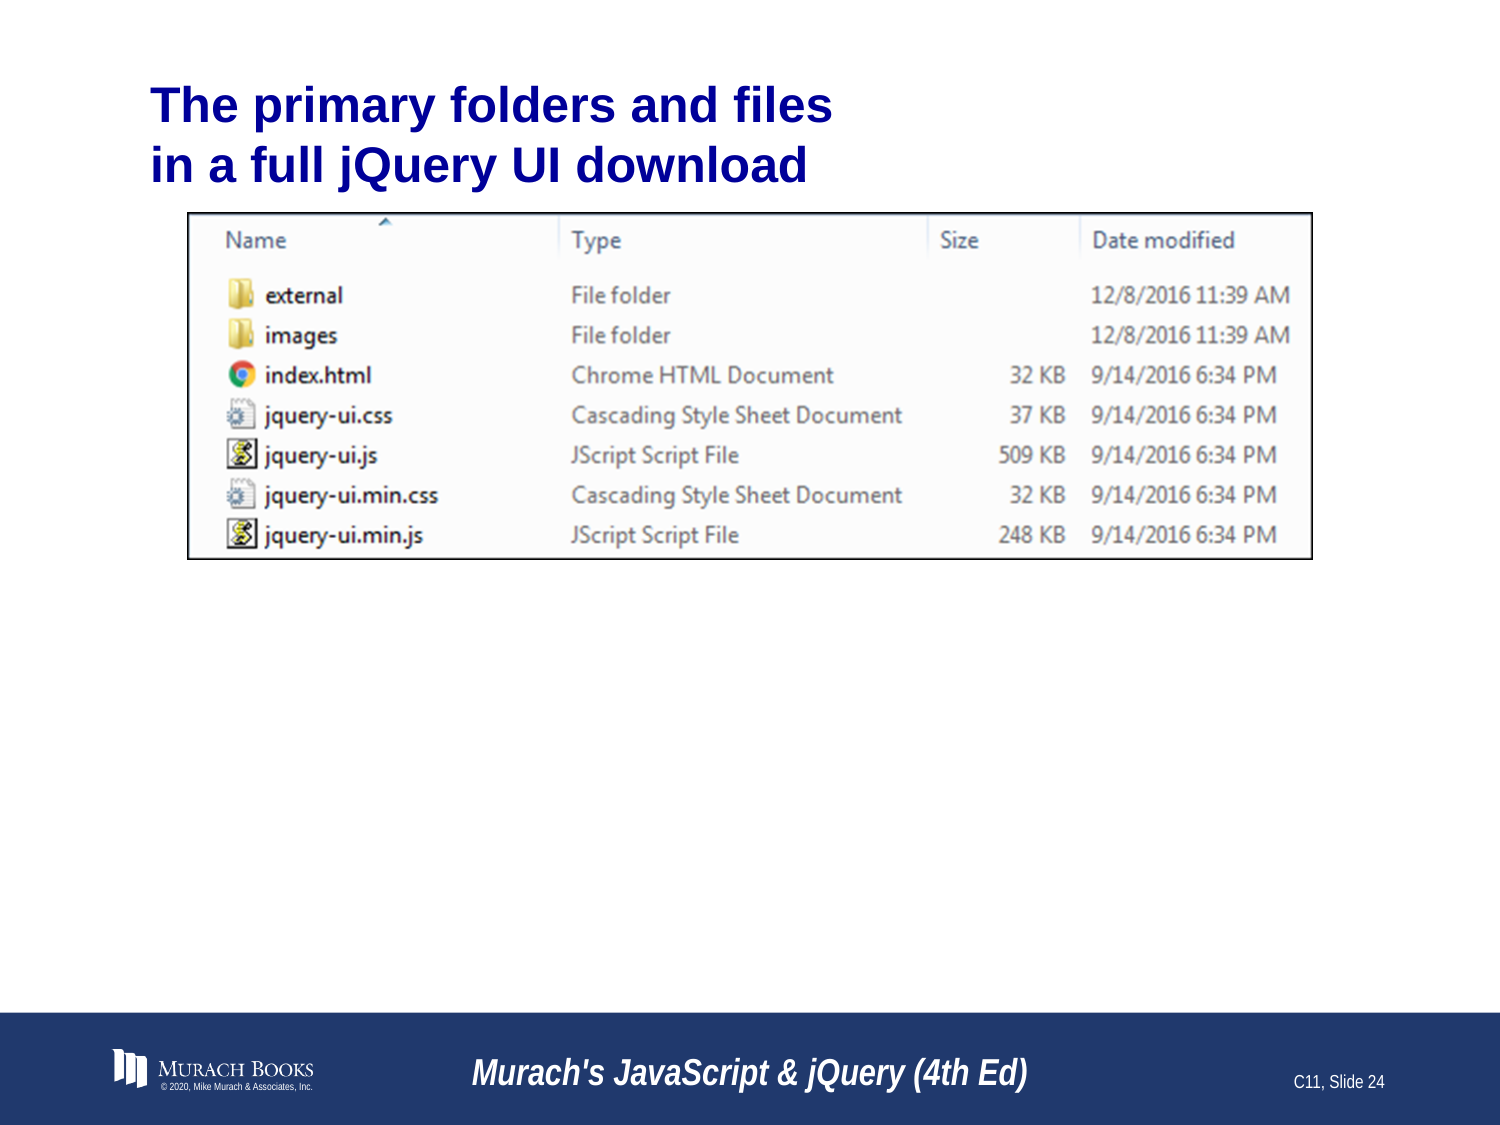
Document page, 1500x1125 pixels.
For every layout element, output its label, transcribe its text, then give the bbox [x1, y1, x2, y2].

slide_number C11, Slide 24 [1087, 1025, 1400, 1100]
footer © 2020, Mike Murach & Associates, Inc. [12, 1025, 463, 1100]
title The primary folders and files in a full jQuery UI download [150, 72, 1350, 194]
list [187, 212, 1313, 560]
slide_number Murach's JavaScript & jQuery (4th Ed) [463, 1025, 1050, 1100]
